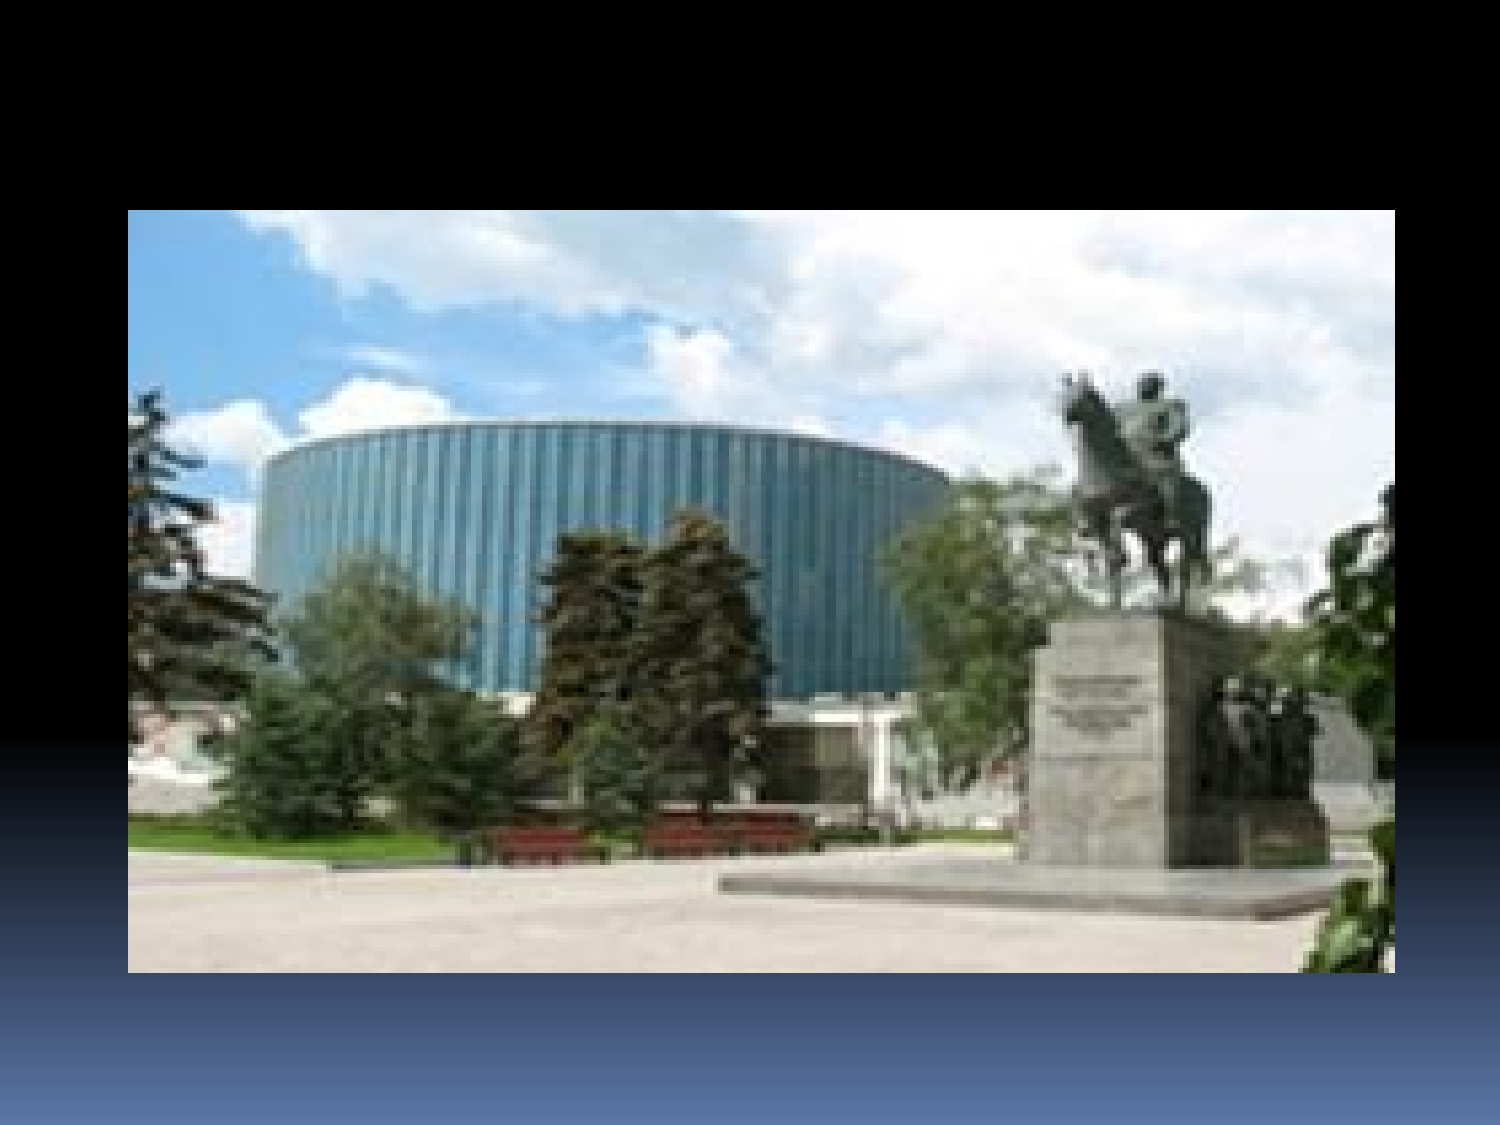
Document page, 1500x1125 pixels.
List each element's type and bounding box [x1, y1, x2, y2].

picture [128, 210, 1395, 974]
